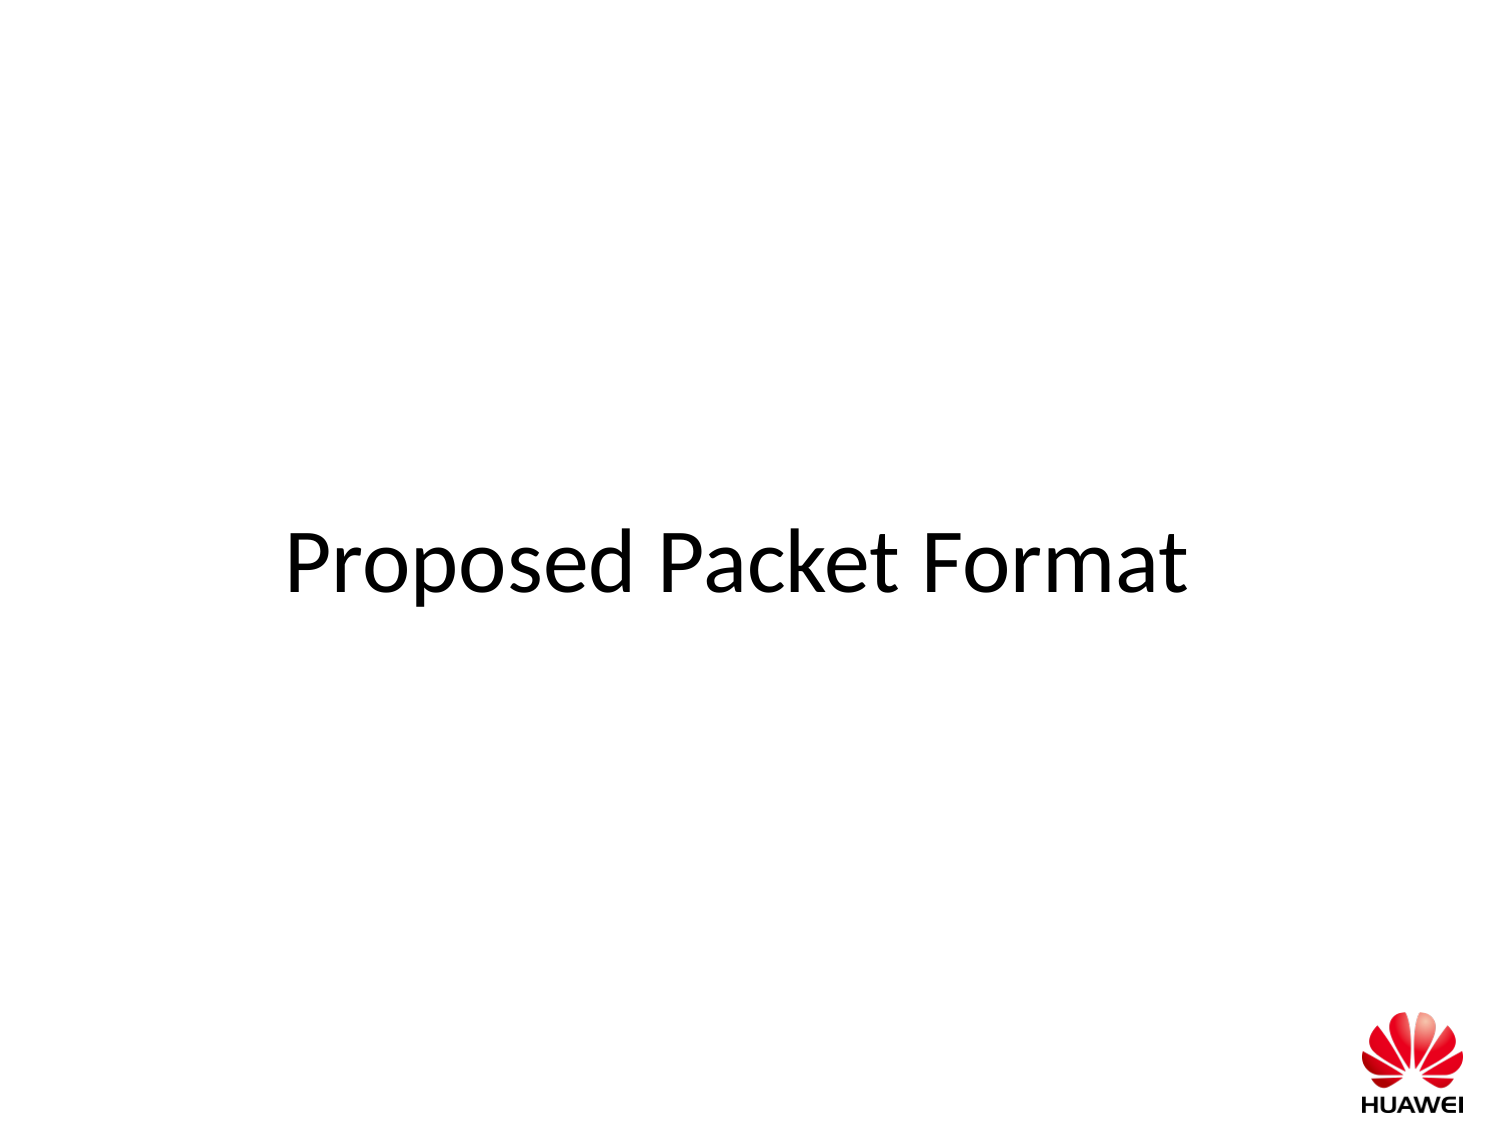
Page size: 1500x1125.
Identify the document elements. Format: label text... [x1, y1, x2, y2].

title Proposed Packet Format [62, 462, 1413, 650]
picture [1362, 1012, 1463, 1113]
